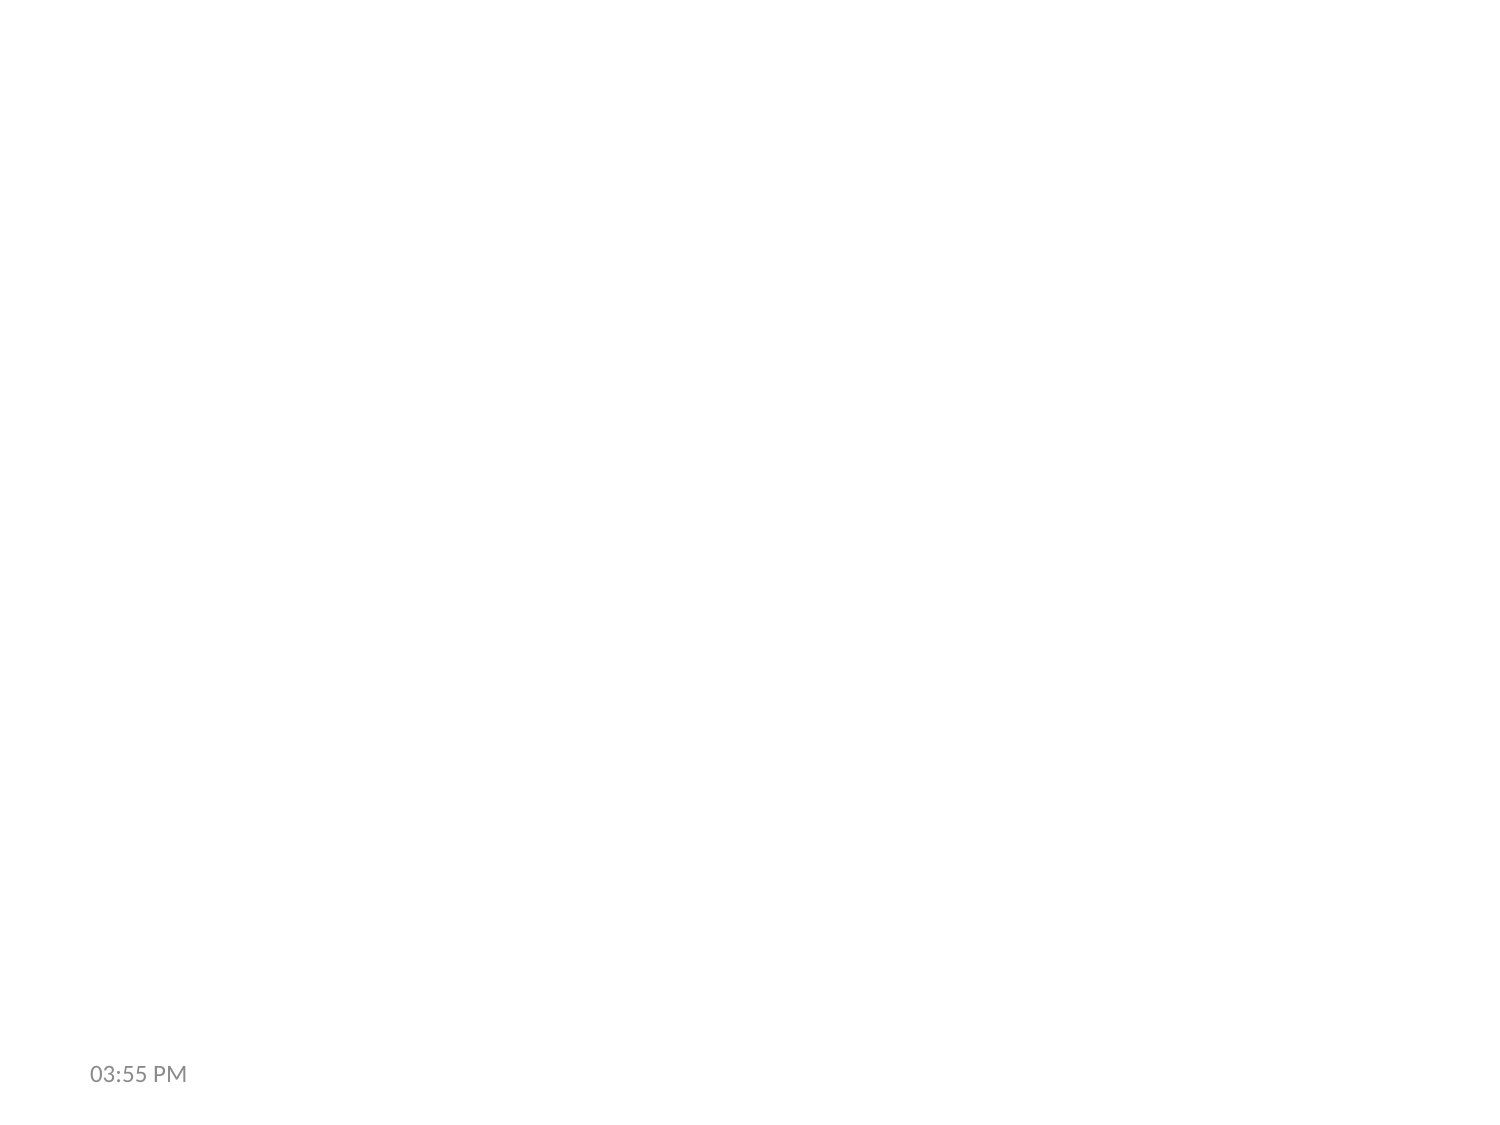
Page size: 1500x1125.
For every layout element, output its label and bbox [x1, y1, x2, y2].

slide_number [75, 1042, 425, 1103]
